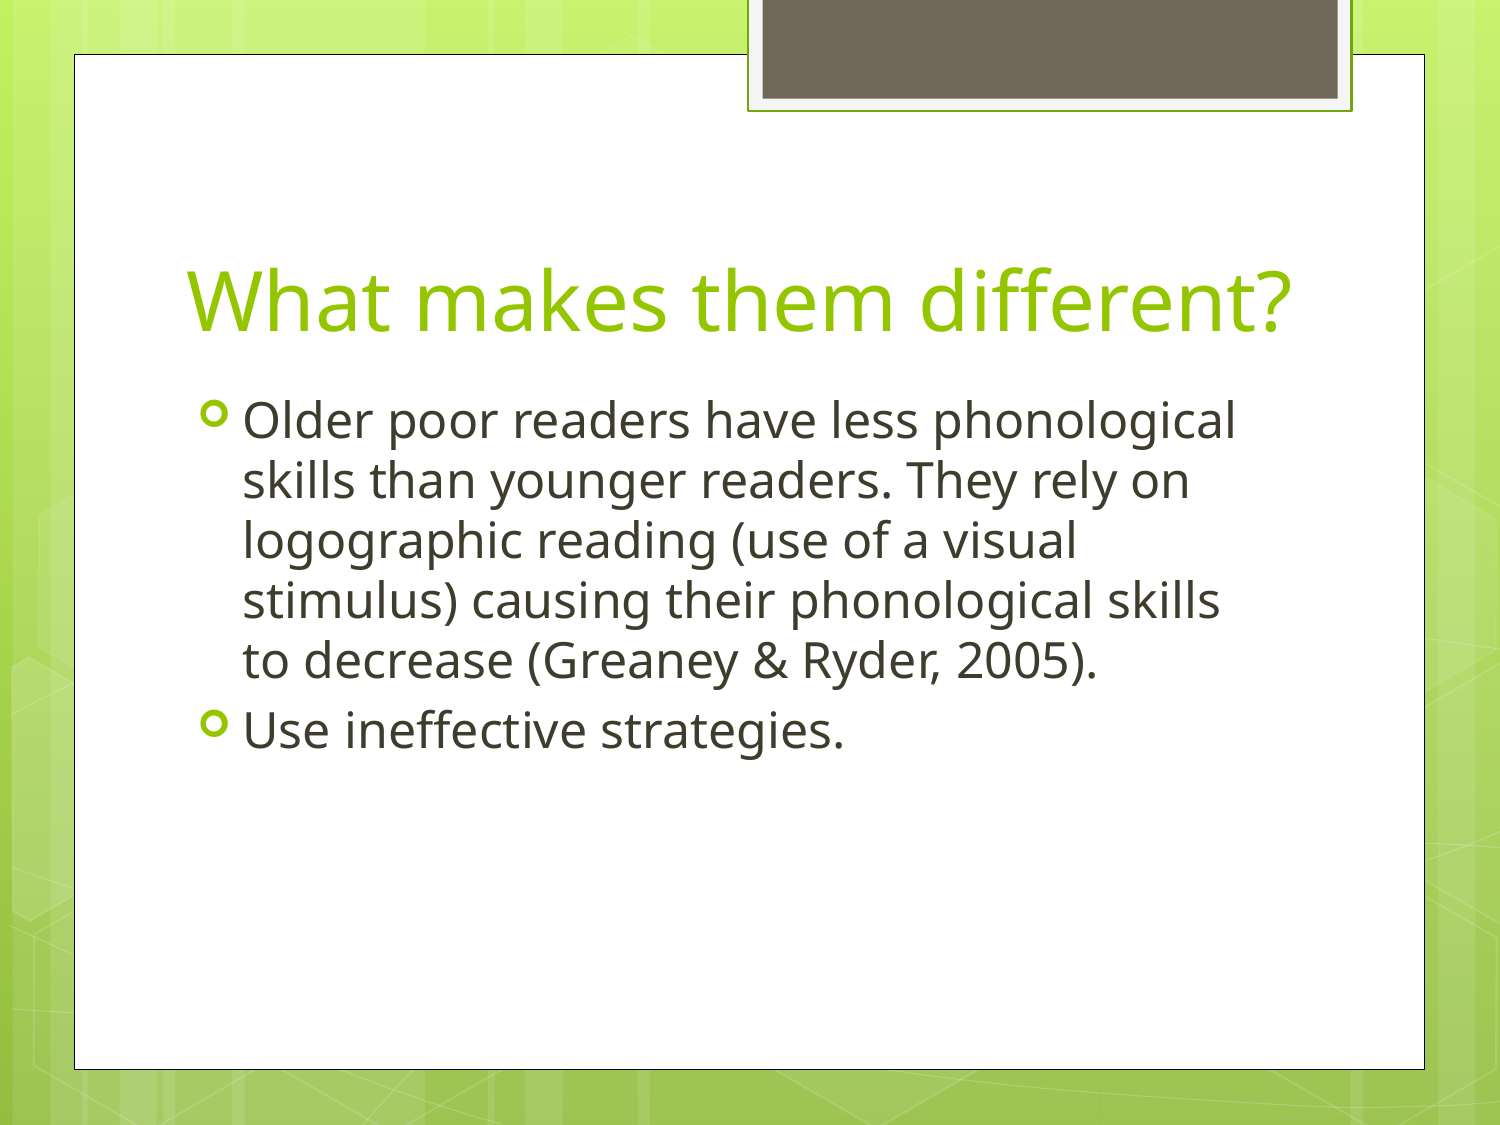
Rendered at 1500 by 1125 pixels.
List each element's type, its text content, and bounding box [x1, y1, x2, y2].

title What makes them different? [171, 168, 1324, 357]
list Older poor readers have less phonological skills than younger readers. They rely on logographic reading (use of a visual stimulus) causing their phonological skills to decrease (Greaney & Ryder, 2005). Use ineffective strategies. [171, 381, 1283, 957]
